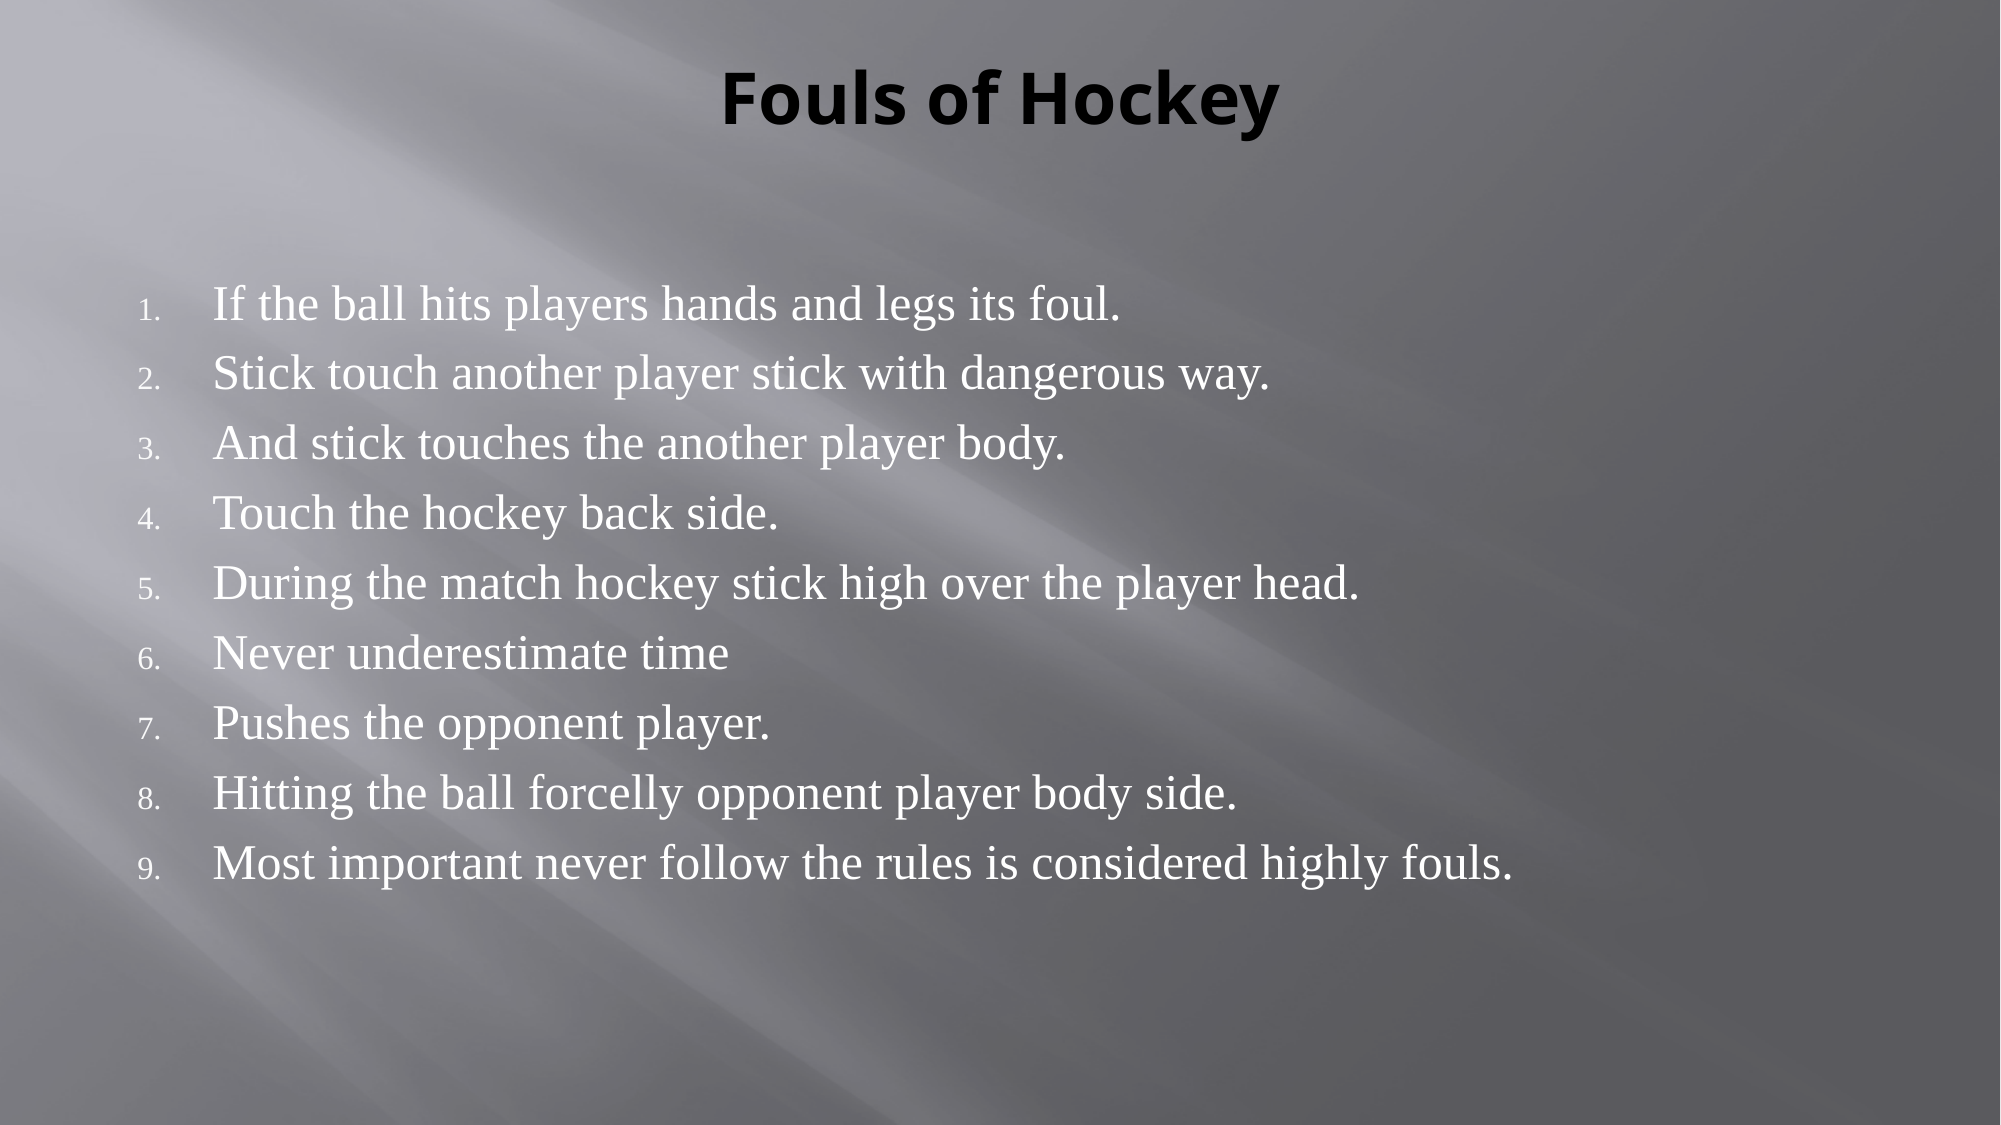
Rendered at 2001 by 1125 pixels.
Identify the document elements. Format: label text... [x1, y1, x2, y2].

list If the ball hits players hands and legs its foul. Stick touch another player stick with dangerous way. And stick touches the another player body. Touch the hockey back side. During the match hockey stick high over the player head. Never underestimate time Pushes the opponent player. Hitting the ball forcelly opponent player body side. Most important never follow the rules is considered highly fouls. [99, 262, 1900, 1035]
title Fouls of Hockey [99, 45, 1900, 233]
